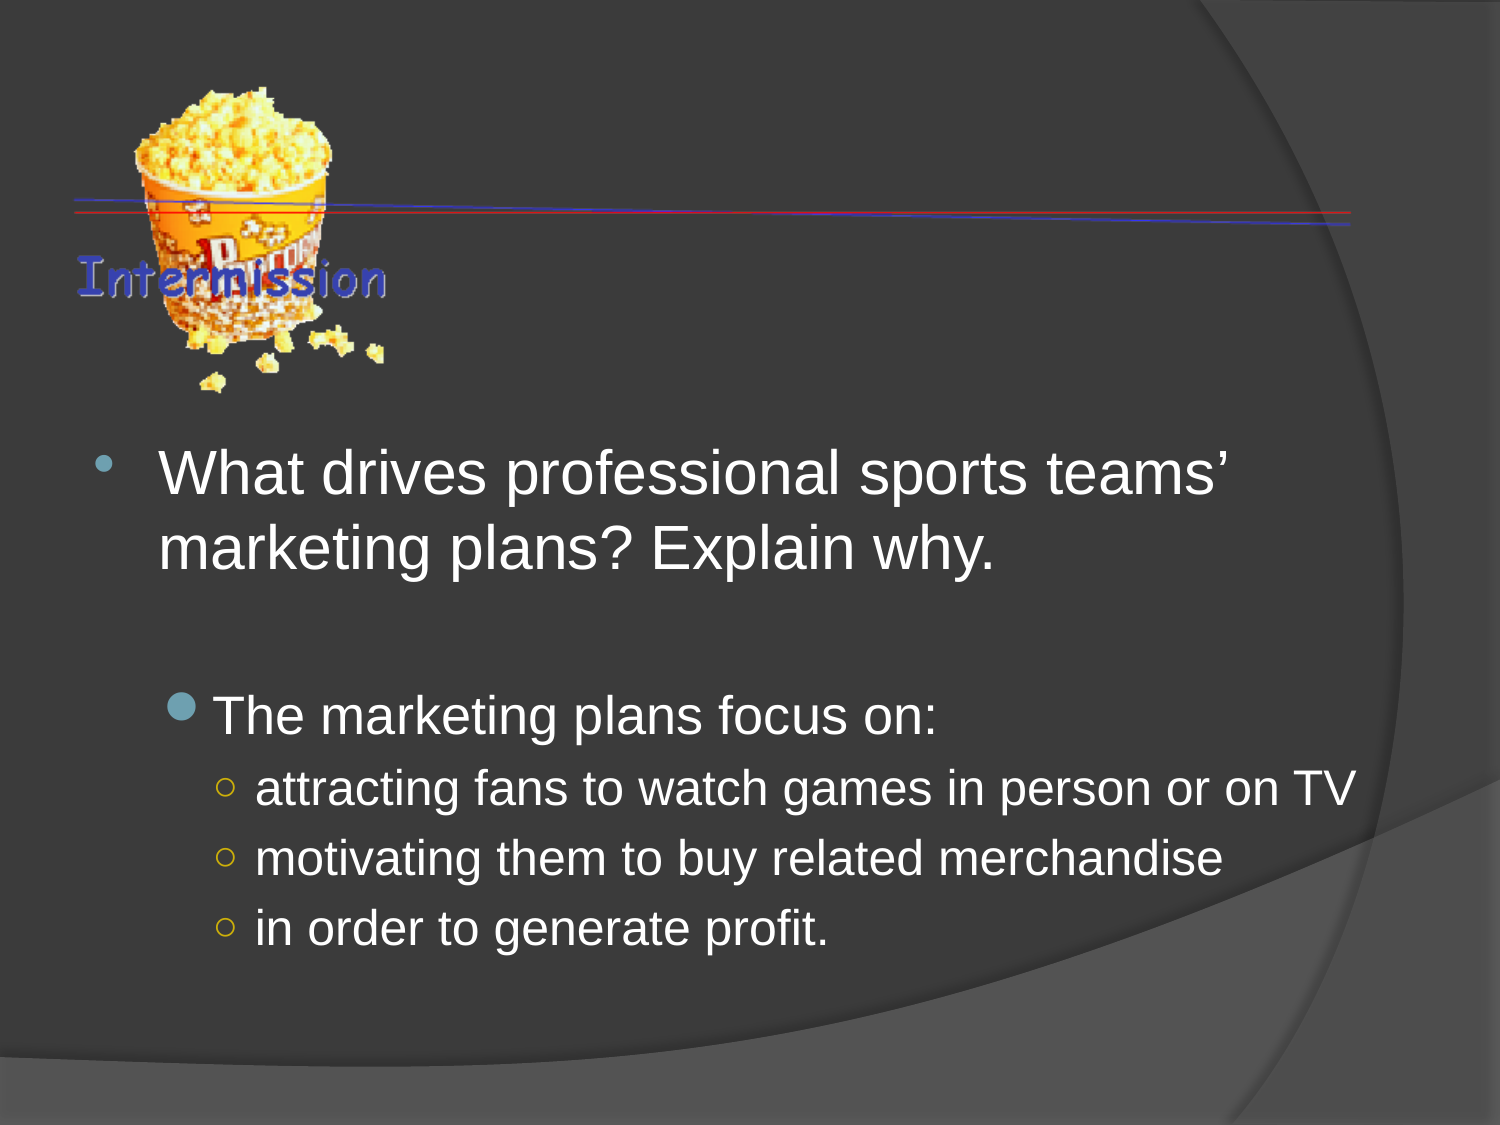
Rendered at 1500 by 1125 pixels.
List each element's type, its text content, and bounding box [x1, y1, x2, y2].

picture [62, 74, 1352, 451]
list What drives professional sports teams’ marketing plans? Explain why. The marketing plans focus on: attracting fans to watch games in person or on TV motivating them to buy related merchandise in order to generate profit. [75, 425, 1388, 1063]
